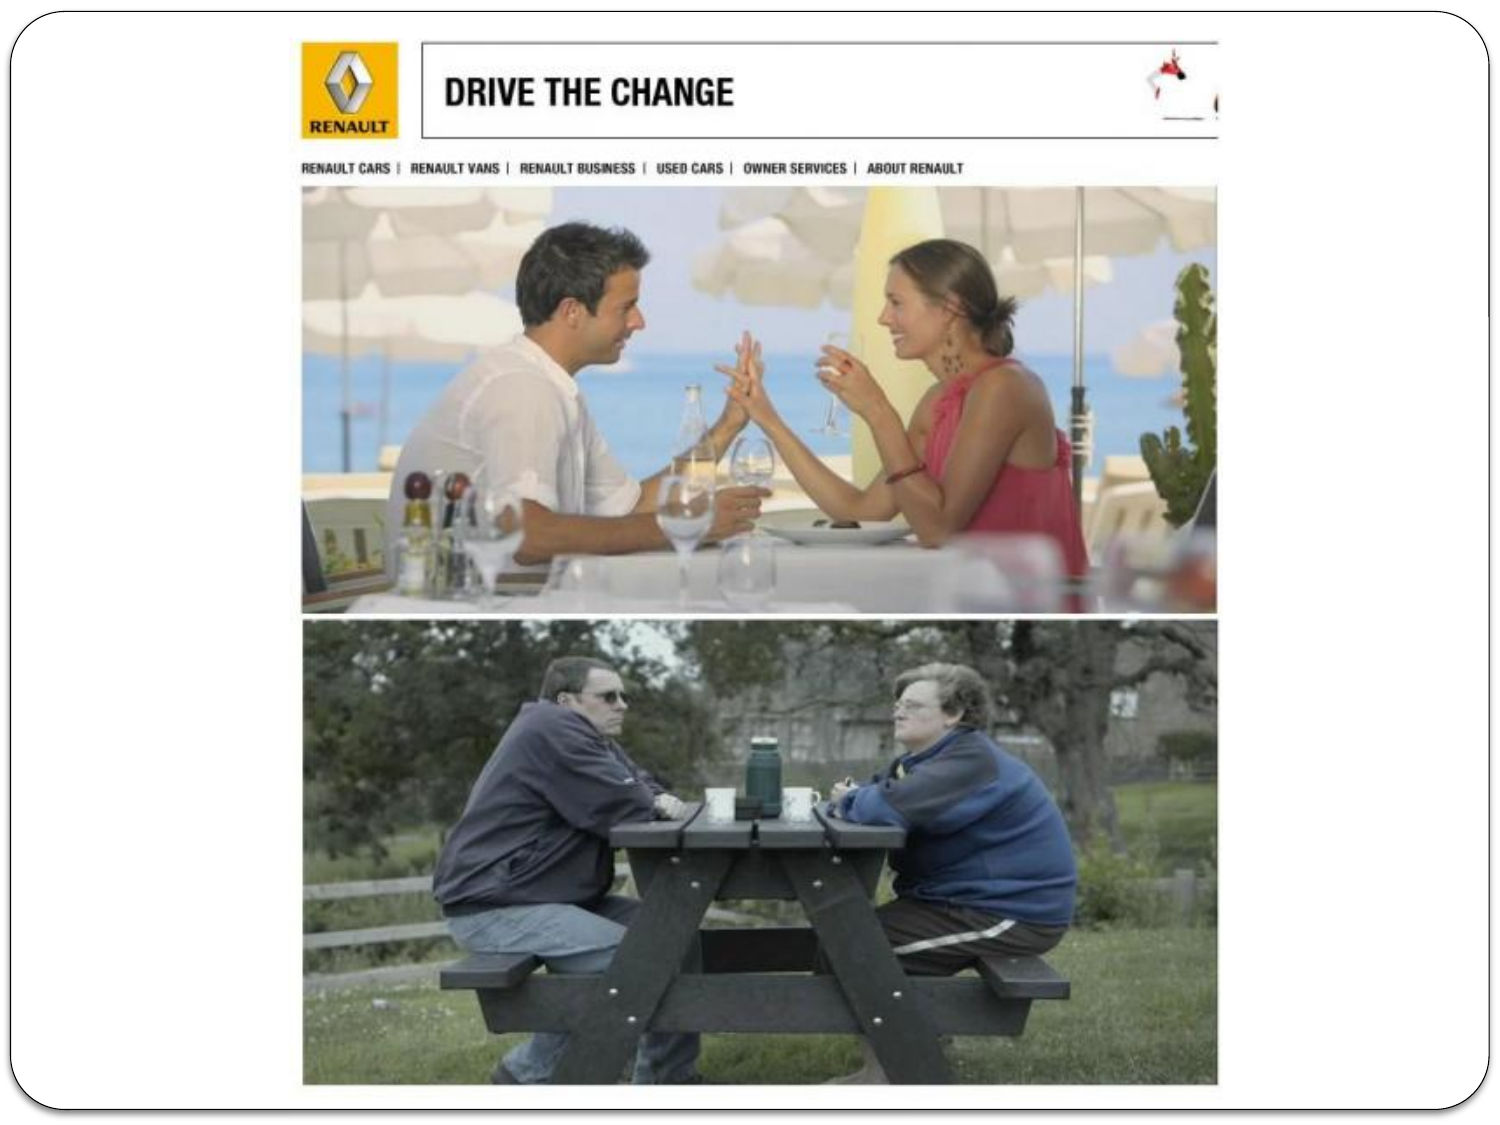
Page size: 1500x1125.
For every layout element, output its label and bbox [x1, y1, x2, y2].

picture [288, 37, 1223, 1101]
